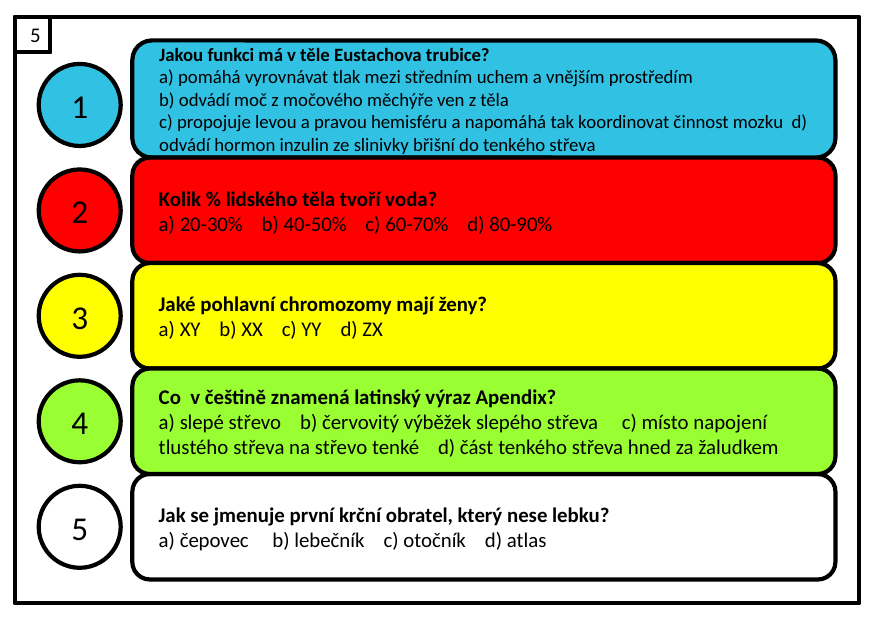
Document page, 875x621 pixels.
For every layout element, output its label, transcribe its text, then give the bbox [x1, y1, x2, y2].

text_box Co v češtině znamená latinský výraz Apendix? a) slepé střevo b) červovitý výběžek slepého střeva c) místo napojení tlustého střeva na střevo tenké d) část tenkého střeva hned za žaludkem [130, 366, 838, 477]
text_box 5 [36, 483, 123, 570]
text_box 1 [36, 61, 123, 149]
text_box [13, 15, 861, 605]
text_box Kolik % lidského těla tvoří voda? a) 20-30% b) 40-50% c) 60-70% d) 80-90% [130, 155, 838, 263]
text_box Jaké pohlavní chromozomy mají ženy? a) XY b) XX c) YY d) ZX [130, 260, 838, 368]
text_box 4 [36, 378, 123, 465]
text_box 3 [36, 272, 123, 359]
text_box 2 [36, 167, 123, 254]
text_box 5 [13, 15, 52, 54]
text_box Jakou funkci má v těle Eustachova trubice? a) pomáhá vyrovnávat tlak mezi středním uchem a vnějším prostředím b) odvádí moč z močového měchýře ven z těla c) propojuje levou a pravou hemisféru a napomáhá tak koordinovat činnost mozku d) odvádí hormon inzulin ze slinivky břišní do tenkého střeva [130, 38, 838, 157]
text_box Jak se jmenuje první krční obratel, který nese lebku? a) čepovec b) lebečník c) otočník d) atlas [130, 474, 838, 582]
